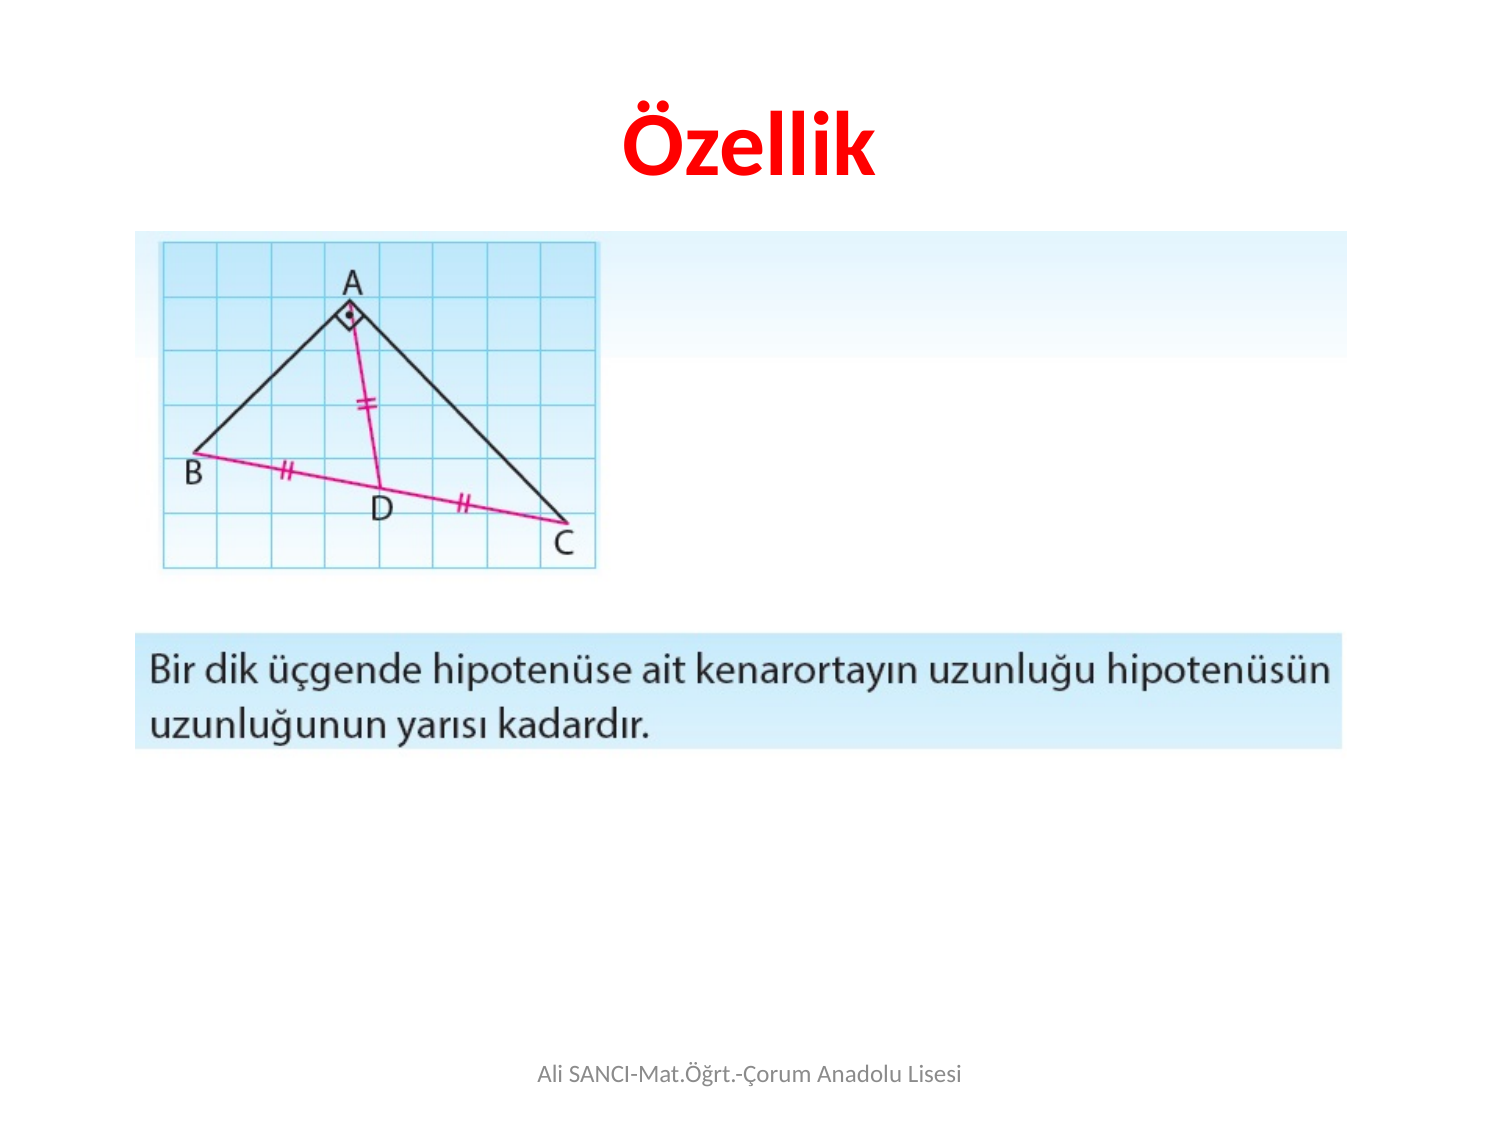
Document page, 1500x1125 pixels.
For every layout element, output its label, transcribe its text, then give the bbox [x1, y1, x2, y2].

title Özellik [75, 45, 1425, 233]
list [135, 231, 1347, 804]
footer Ali SANCI-Mat.Öğrt.-Çorum Anadolu Lisesi [512, 1042, 988, 1103]
